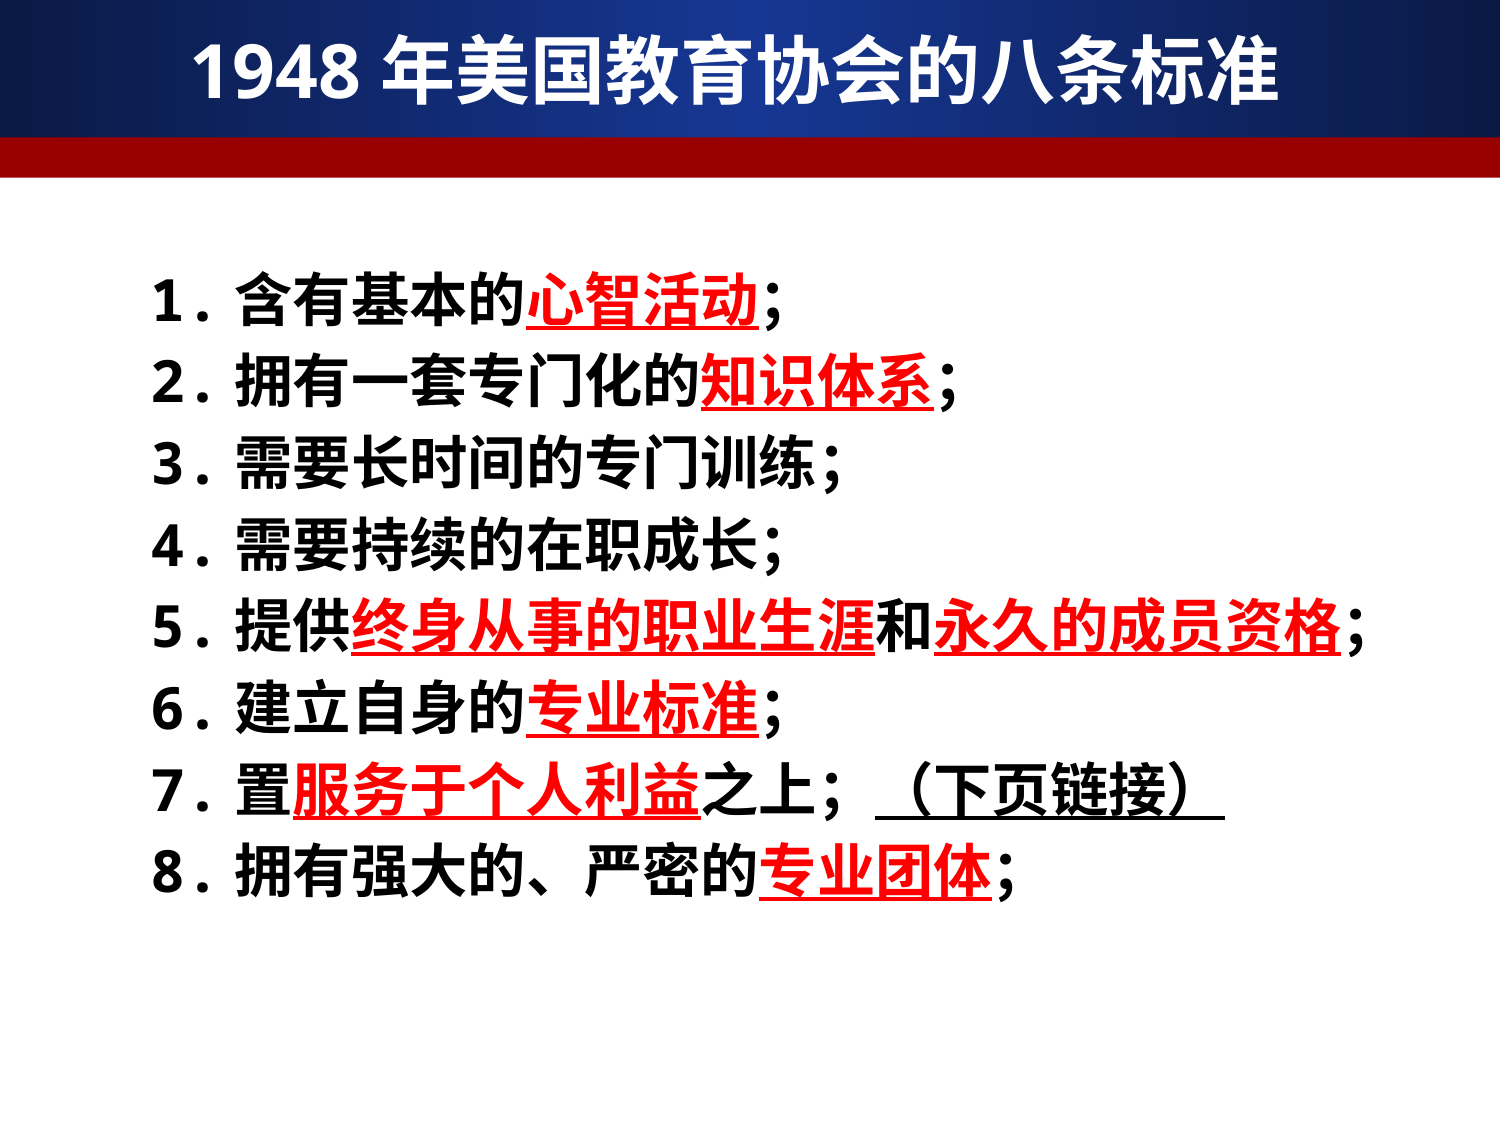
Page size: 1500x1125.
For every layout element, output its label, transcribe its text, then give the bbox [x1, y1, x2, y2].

list 1.含有基本的心智活动； 2.拥有一套专门化的知识体系； 3.需要长时间的专门训练； 4.需要持续的在职成长； 5.提供终身从事的职业生涯和永久的成员资格； 6.建立自身的专业标准； 7.置服务于个人利益之上；（下页链接） 8.拥有强大的、严密的专业团体； [135, 255, 1400, 965]
title 1948年美国教育协会的八条标准 [41, 30, 1429, 106]
